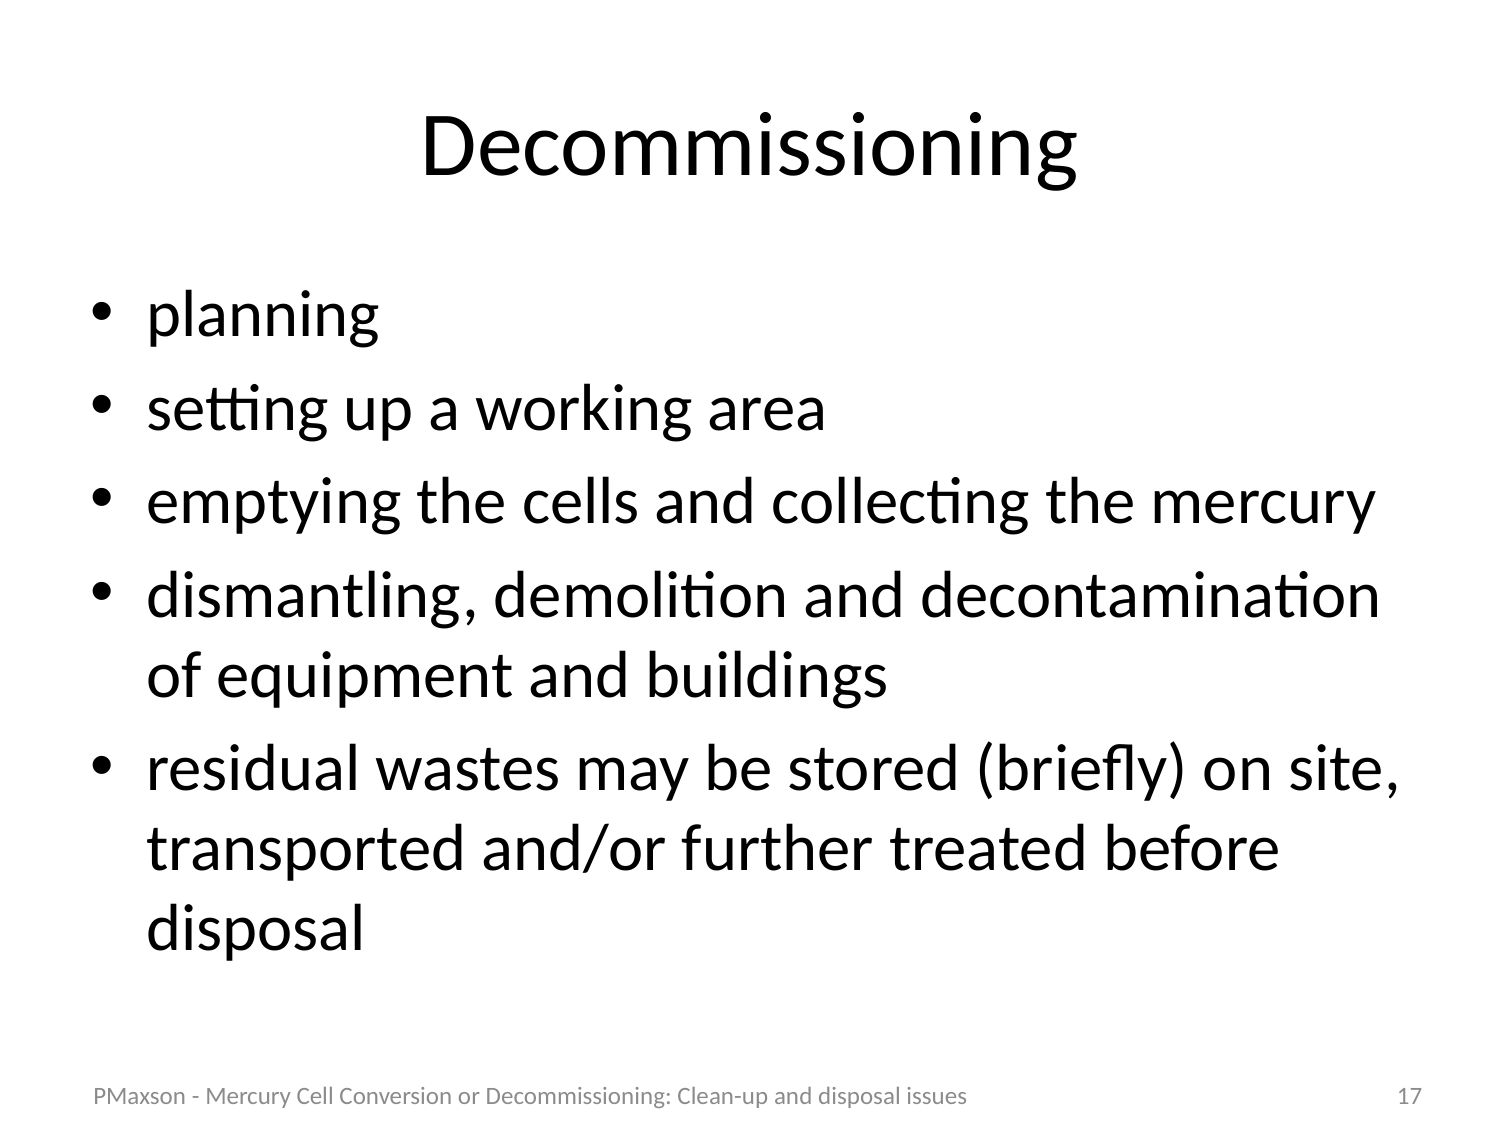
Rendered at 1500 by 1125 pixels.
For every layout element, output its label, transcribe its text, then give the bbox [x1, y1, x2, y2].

footer PMaxson - Mercury Cell Conversion or Decommissioning: Clean-up and disposal issues [75, 1065, 988, 1125]
list planning setting up a working area emptying the cells and collecting the mercury dismantling, demolition and decontamination of equipment and buildings residual wastes may be stored (briefly) on site, transported and/or further treated before disposal [75, 262, 1425, 1005]
slide_number 17 [1074, 1065, 1438, 1125]
title Decommissioning [75, 45, 1425, 233]
